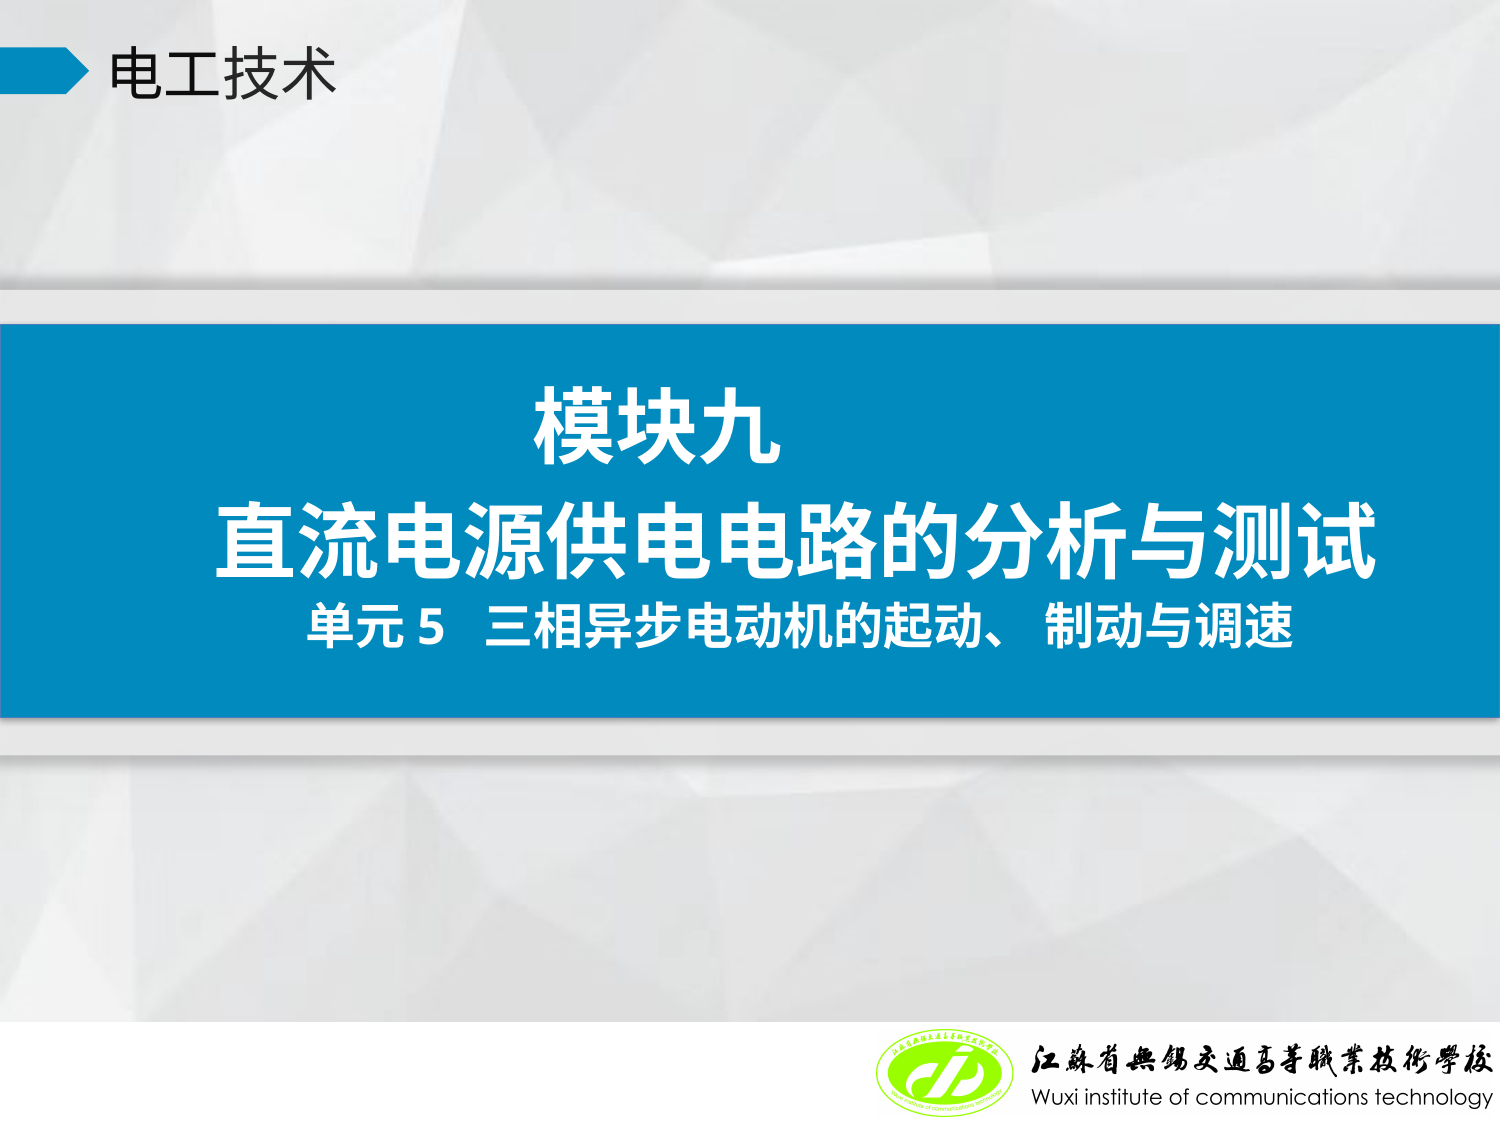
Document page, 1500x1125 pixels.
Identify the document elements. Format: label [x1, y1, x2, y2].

picture [217, 502, 292, 576]
picture [358, 543, 377, 577]
picture [487, 640, 529, 645]
picture [0, 0, 1500, 324]
picture [798, 502, 875, 579]
picture [636, 602, 680, 647]
picture [1097, 603, 1141, 647]
picture [1272, 503, 1289, 579]
picture [1324, 502, 1375, 578]
picture [802, 605, 832, 647]
picture [1153, 603, 1189, 647]
picture [1099, 606, 1117, 610]
picture [702, 388, 780, 463]
picture [1200, 604, 1208, 612]
picture [481, 506, 541, 579]
picture [738, 606, 756, 610]
picture [785, 602, 804, 648]
picture [1048, 502, 1081, 579]
picture [363, 606, 397, 610]
picture [861, 623, 870, 634]
picture [324, 502, 375, 540]
picture [572, 502, 625, 553]
picture [910, 604, 931, 639]
picture [466, 526, 482, 539]
picture [1235, 518, 1267, 578]
picture [0, 718, 1500, 1022]
picture [586, 604, 630, 648]
picture [564, 387, 611, 404]
picture [1215, 526, 1232, 539]
picture [304, 504, 321, 518]
picture [497, 556, 511, 574]
picture [529, 555, 543, 573]
picture [987, 633, 1000, 646]
picture [1078, 503, 1125, 579]
picture [1216, 548, 1232, 577]
picture [1218, 503, 1266, 560]
picture [308, 603, 352, 648]
picture [1142, 503, 1203, 578]
picture [301, 547, 322, 577]
picture [722, 502, 792, 578]
picture [639, 502, 709, 578]
picture [1299, 527, 1351, 576]
picture [320, 543, 337, 578]
picture [490, 607, 527, 612]
picture [572, 558, 593, 578]
picture [938, 606, 956, 610]
picture [557, 605, 579, 647]
picture [561, 407, 612, 463]
picture [619, 388, 646, 450]
picture [875, 1029, 1494, 1118]
picture [467, 547, 484, 577]
picture [535, 602, 554, 648]
picture [1304, 504, 1320, 520]
picture [736, 603, 780, 647]
picture [1079, 603, 1090, 648]
picture [1147, 632, 1177, 636]
picture [605, 558, 624, 578]
picture [1196, 604, 1240, 648]
picture [689, 602, 731, 647]
picture [1246, 620, 1291, 647]
picture [535, 387, 563, 464]
picture [470, 503, 486, 516]
picture [548, 503, 573, 579]
picture [420, 609, 443, 644]
picture [344, 543, 351, 575]
picture [389, 502, 459, 578]
picture [924, 535, 941, 556]
picture [1077, 606, 1081, 633]
picture [1248, 605, 1257, 613]
picture [1220, 628, 1233, 642]
picture [358, 619, 403, 647]
picture [493, 623, 523, 628]
picture [1133, 551, 1184, 559]
picture [837, 602, 880, 648]
picture [300, 526, 318, 540]
picture [638, 624, 651, 635]
picture [966, 503, 1041, 579]
picture [639, 388, 694, 463]
picture [885, 502, 956, 578]
picture [1261, 602, 1291, 640]
picture [936, 603, 980, 647]
picture [885, 602, 930, 647]
picture [1046, 602, 1073, 648]
picture [1271, 509, 1277, 560]
